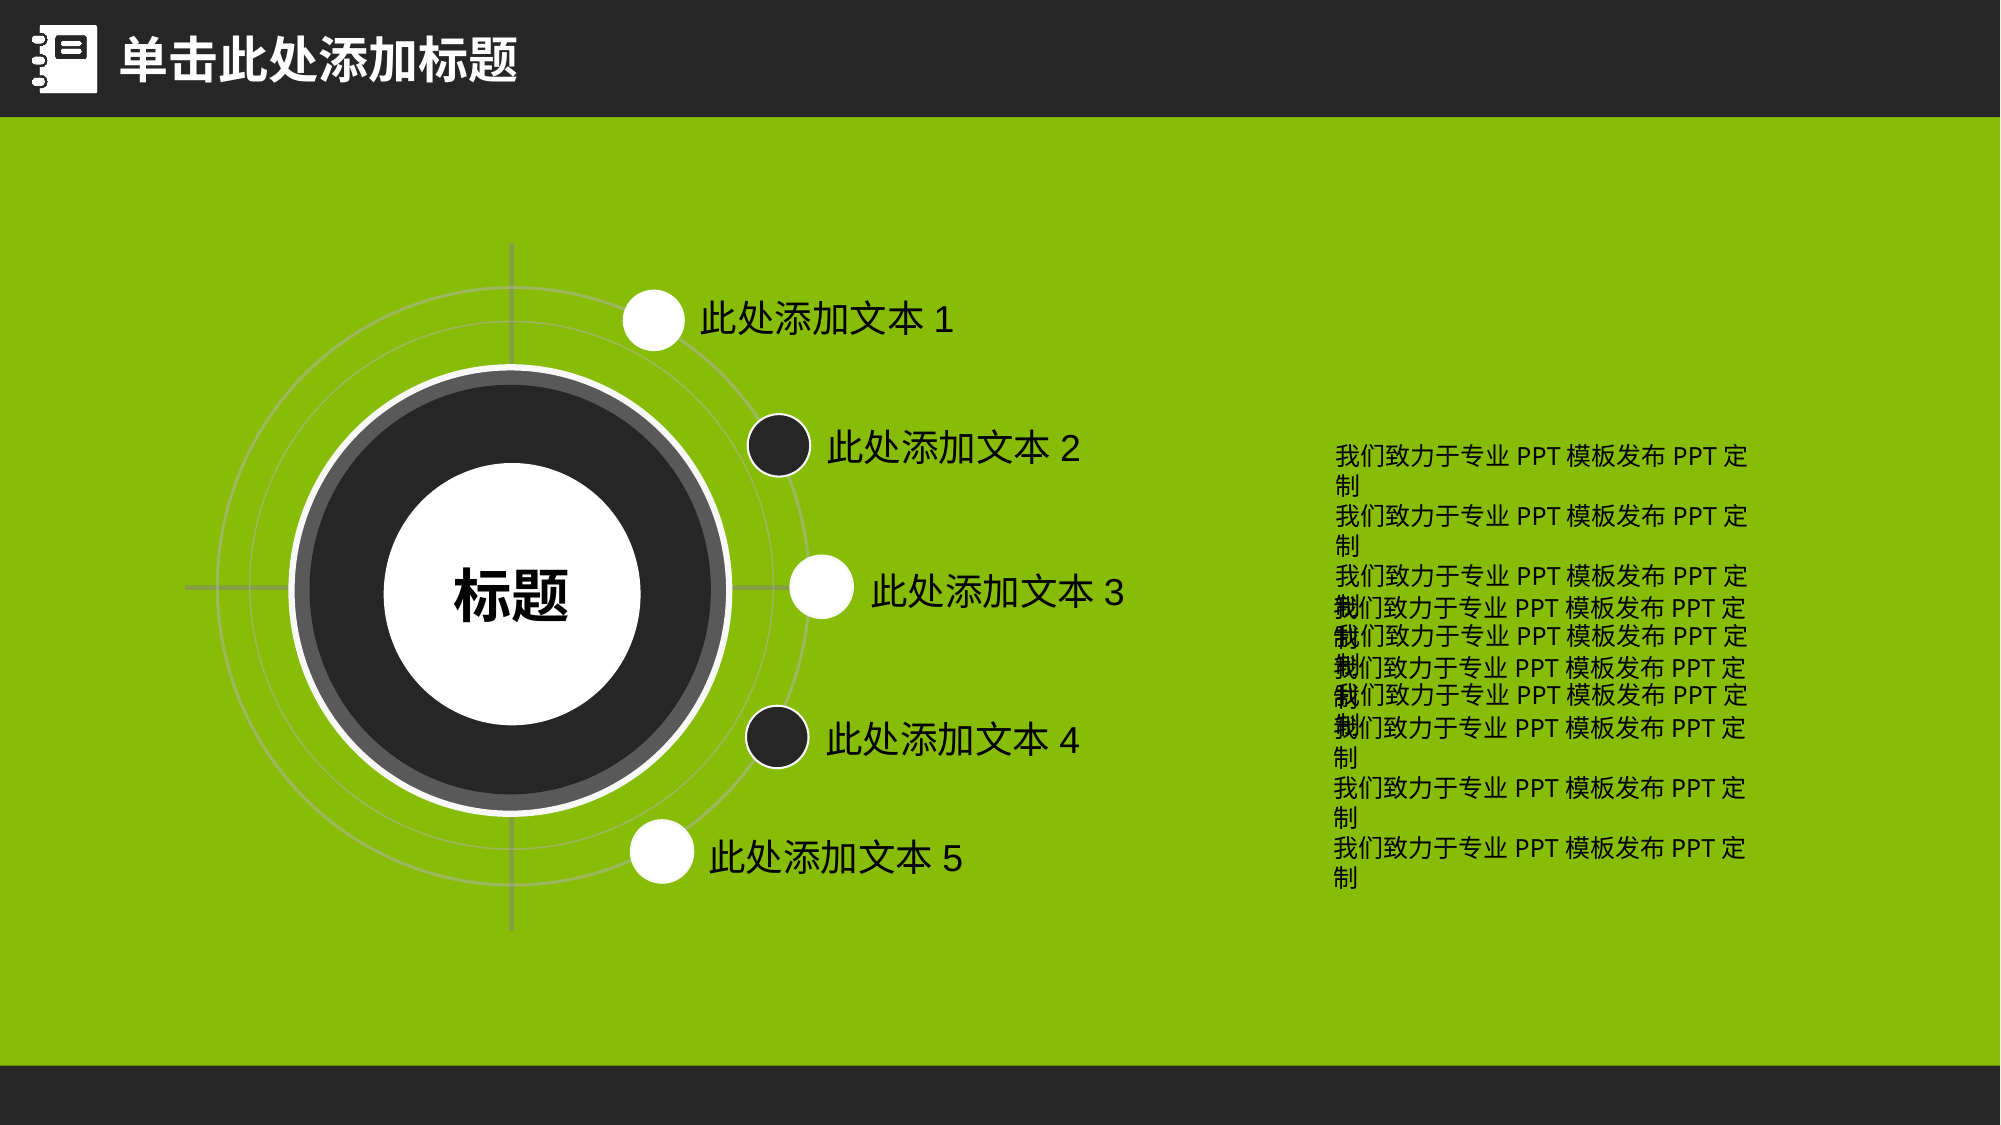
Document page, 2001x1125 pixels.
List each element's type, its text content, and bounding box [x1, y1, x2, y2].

text_box [0, 0, 2000, 118]
picture [27, 20, 104, 98]
text_box 单击此处添加标题 [104, 21, 542, 97]
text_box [184, 243, 1788, 932]
text_box [0, 1065, 2000, 1125]
picture [0, 0, 2001, 1125]
